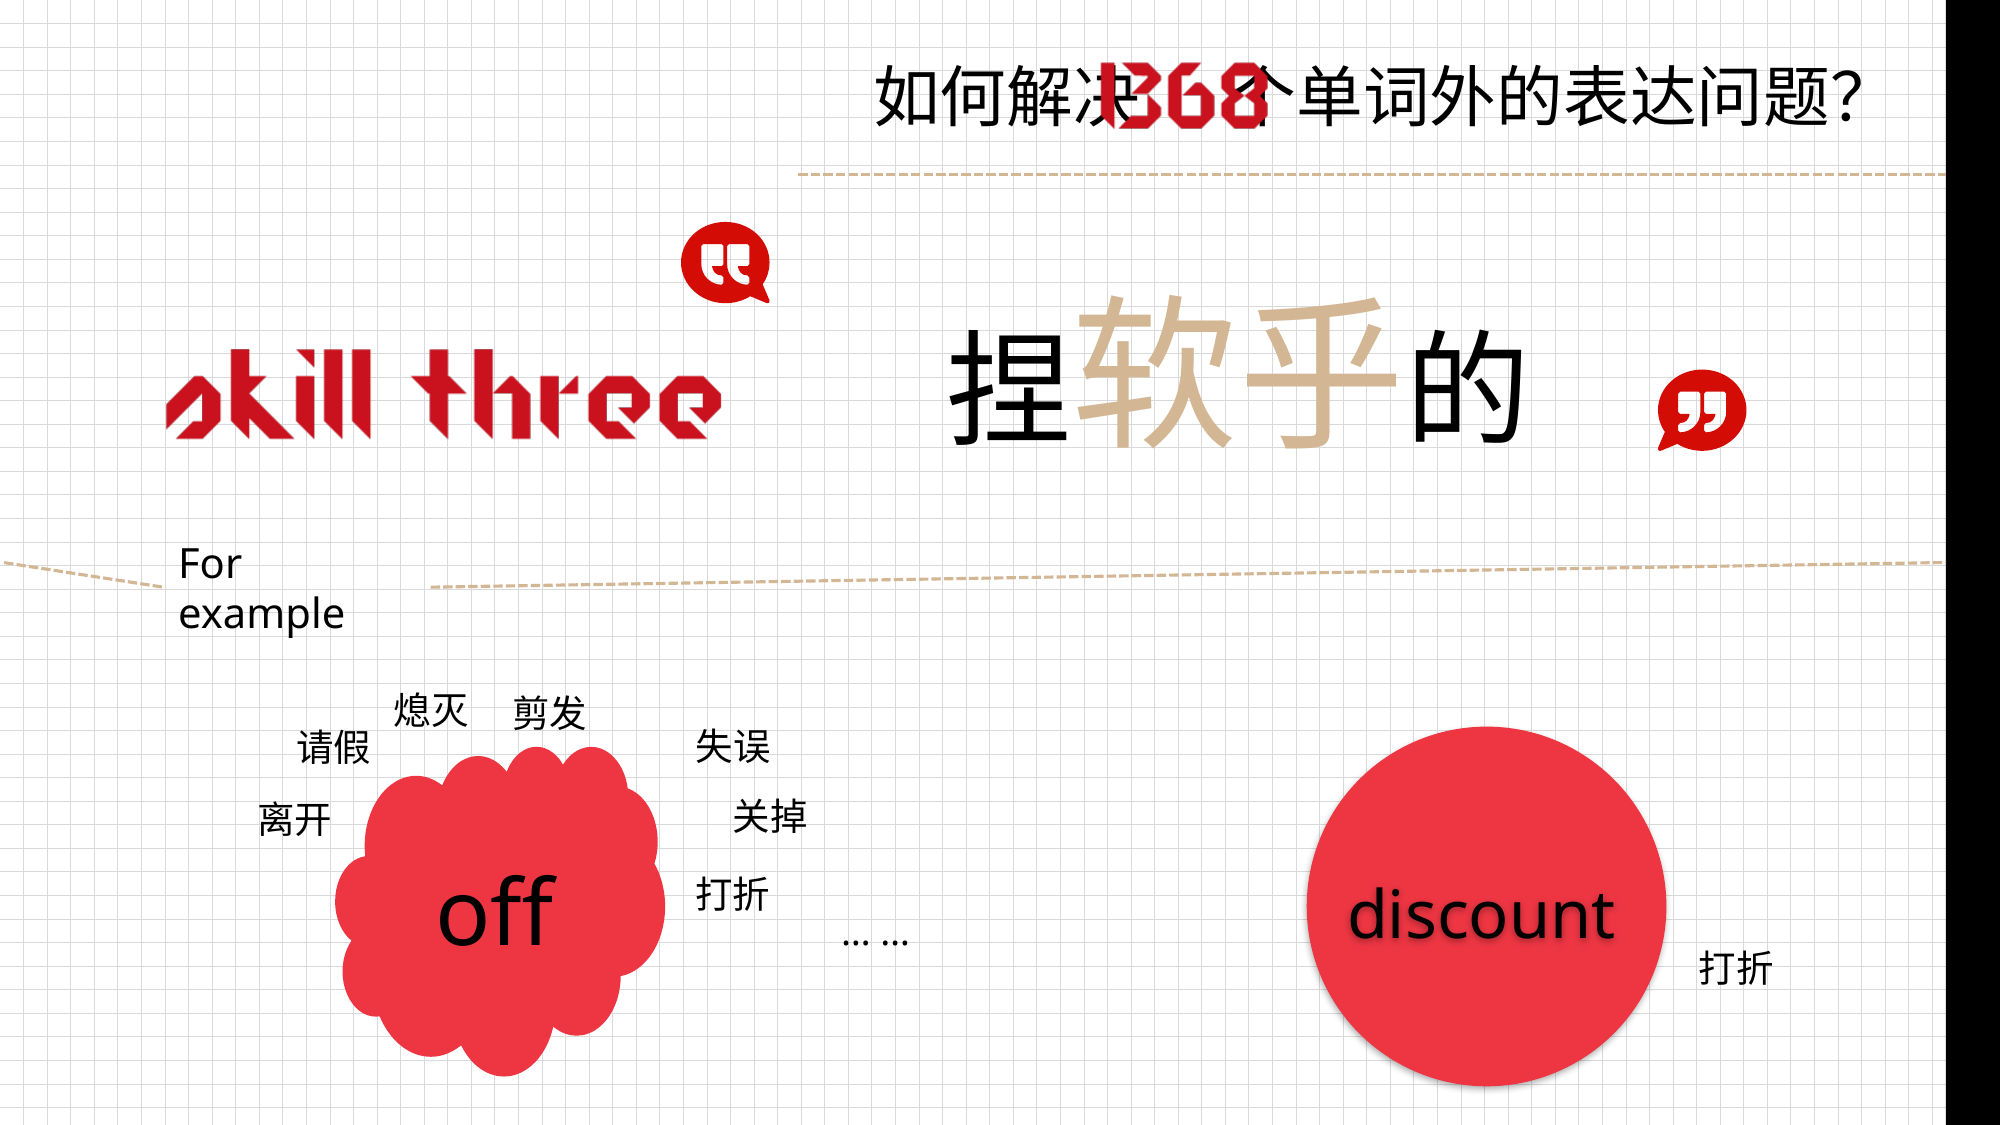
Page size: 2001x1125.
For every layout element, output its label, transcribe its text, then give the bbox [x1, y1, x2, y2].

text_box off [420, 846, 595, 972]
text_box 离开 [242, 788, 406, 849]
text_box 如何解决 个单词外的表达问题？ [1326, 47, 1913, 143]
text_box 关掉 [718, 785, 881, 845]
text_box 失误 [681, 715, 844, 775]
text_box 打折 [1683, 937, 1847, 998]
text_box 捏软乎的 [932, 260, 1602, 476]
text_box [1306, 726, 1667, 1087]
text_box … … [826, 900, 989, 961]
picture [1042, 14, 1326, 208]
text_box 剪发 [497, 682, 660, 743]
text_box [1657, 369, 1747, 451]
text_box 如何解决 个单词外的表达问题？ [858, 47, 1042, 143]
text_box 熄灭 [378, 679, 542, 739]
text_box [1945, 0, 2000, 1125]
picture [88, 282, 801, 547]
text_box For example [163, 547, 431, 645]
text_box 请假 [281, 716, 444, 777]
text_box 打折 [680, 863, 843, 924]
text_box [681, 221, 770, 282]
text_box [334, 745, 667, 1078]
